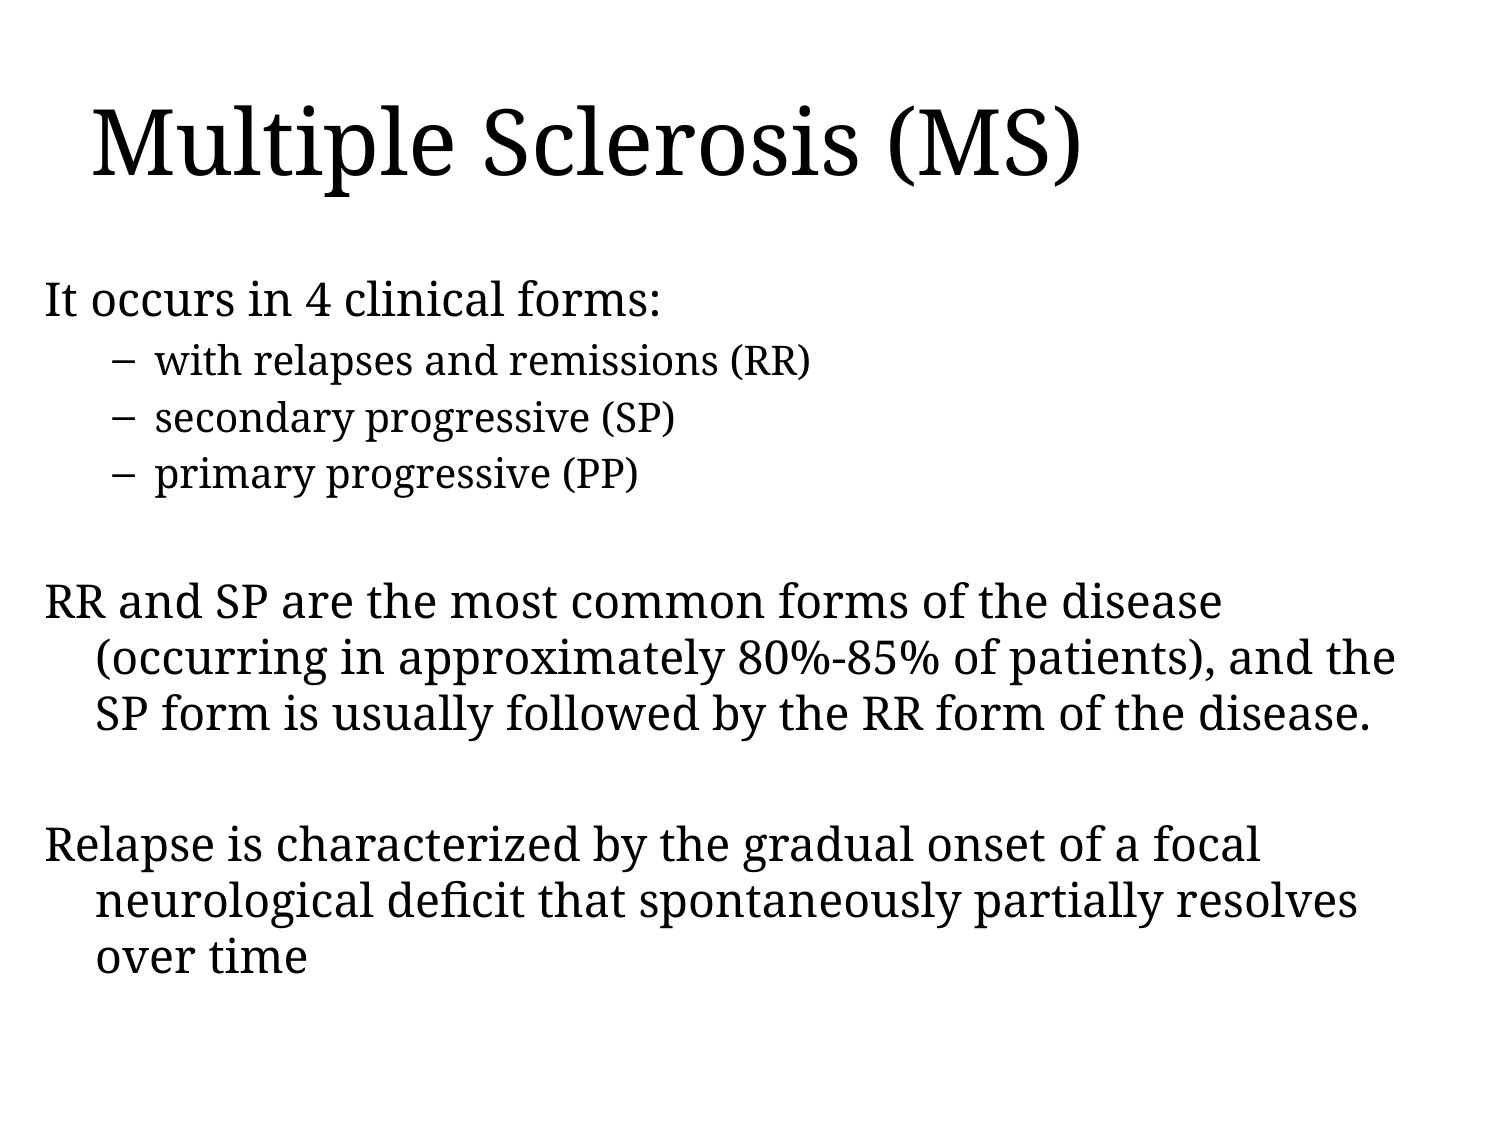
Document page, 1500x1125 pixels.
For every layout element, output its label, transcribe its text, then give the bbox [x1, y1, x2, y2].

list It occurs in 4 clinical forms: with relapses and remissions (RR) secondary progressive (SP) primary progressive (PP) RR and SP are the most common forms of the disease (occurring in approximately 80%-85% of patients), and the SP form is usually followed by the RR form of the disease. Relapse is characterized by the gradual onset of a focal neurological deficit that spontaneously partially resolves over time [29, 262, 1471, 1005]
title Multiple Sclerosis (MS) [75, 45, 1425, 233]
